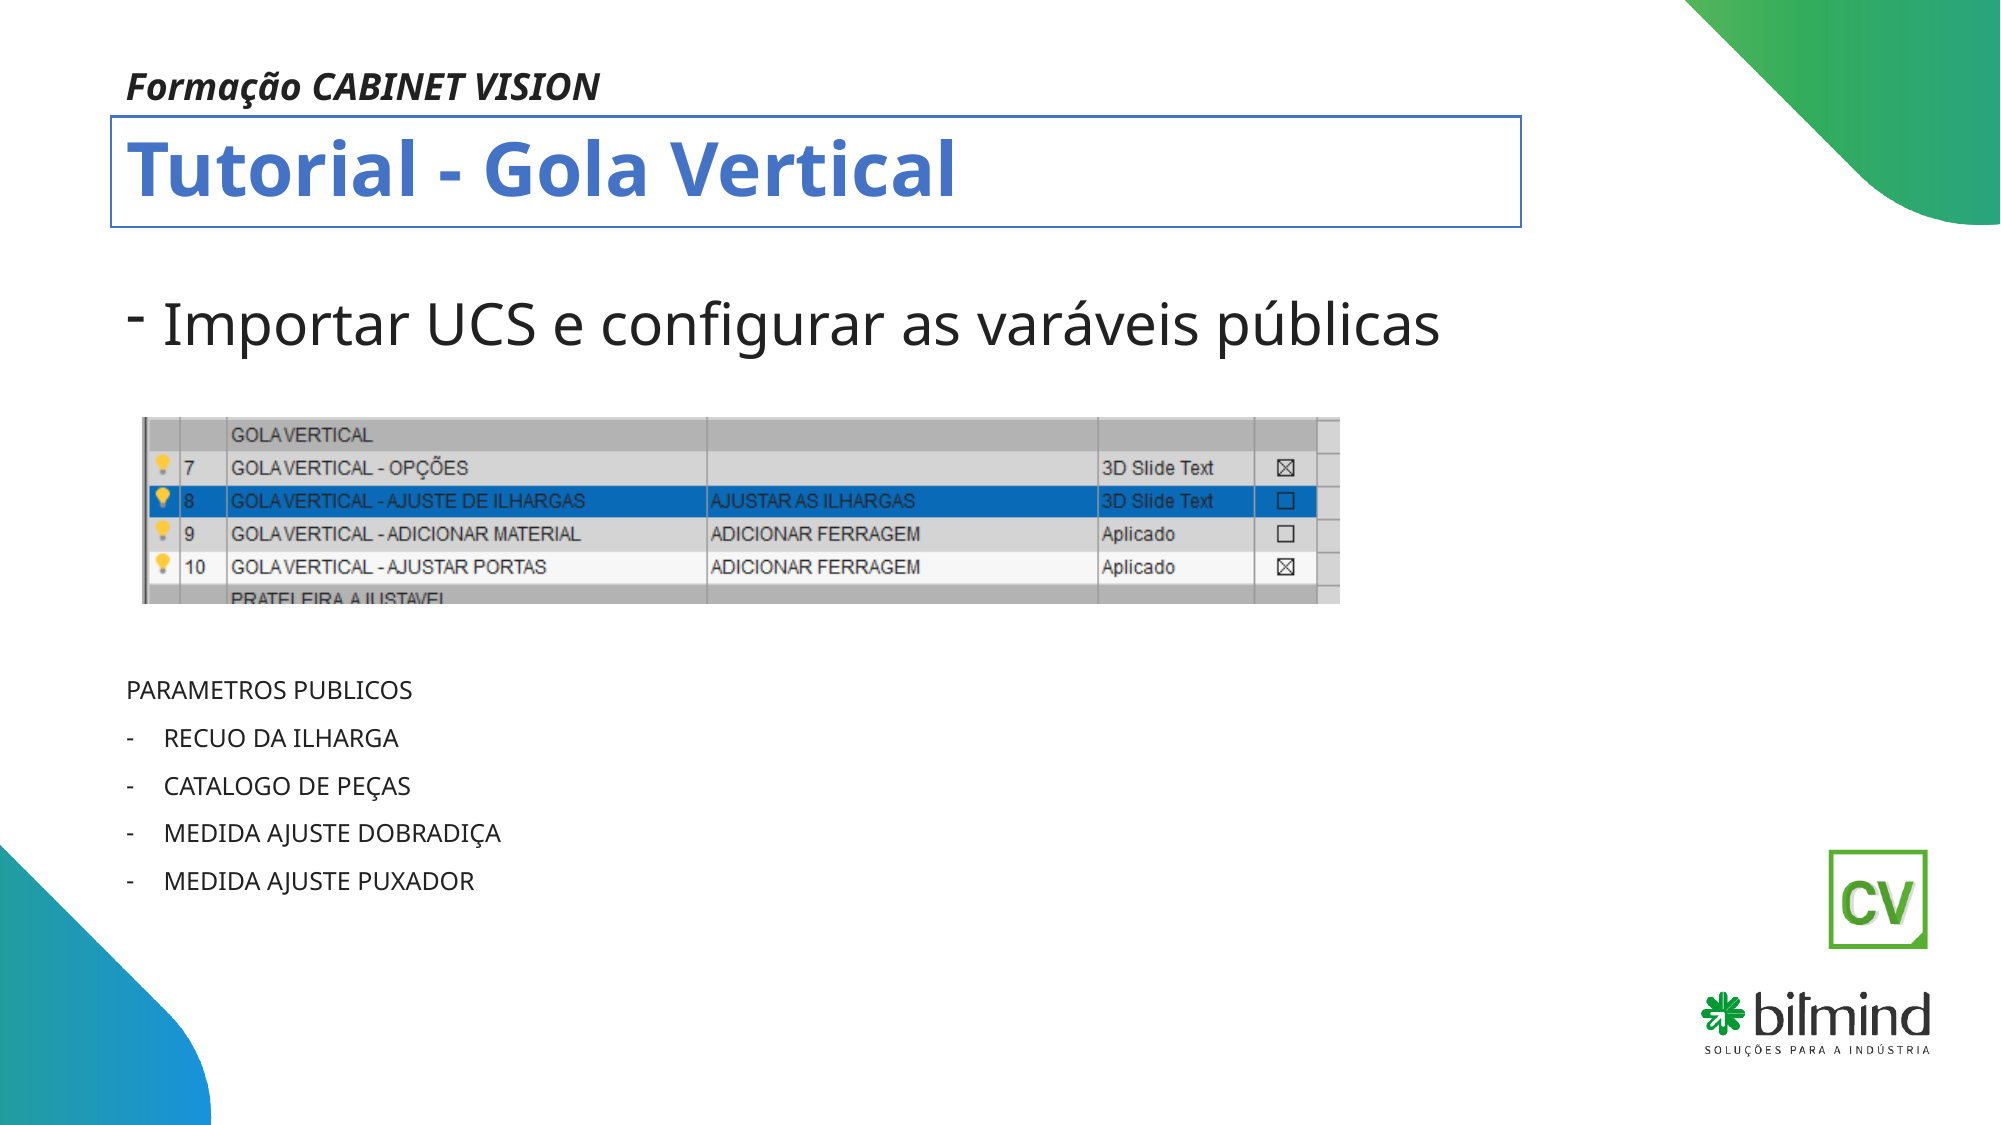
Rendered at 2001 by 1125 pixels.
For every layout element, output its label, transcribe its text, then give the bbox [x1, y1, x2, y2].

list Importar UCS e configurar as varáveis públicas PARAMETROS PUBLICOS RECUO DA ILHARGA CATALOGO DE PEÇAS MEDIDA AJUSTE DOBRADIÇA MEDIDA AJUSTE PUXADOR [111, 287, 1522, 1023]
title Tutorial - Gola Vertical [110, 115, 1522, 228]
picture [0, 0, 2001, 1125]
text_box Formação CABINET VISION [111, 55, 1113, 116]
